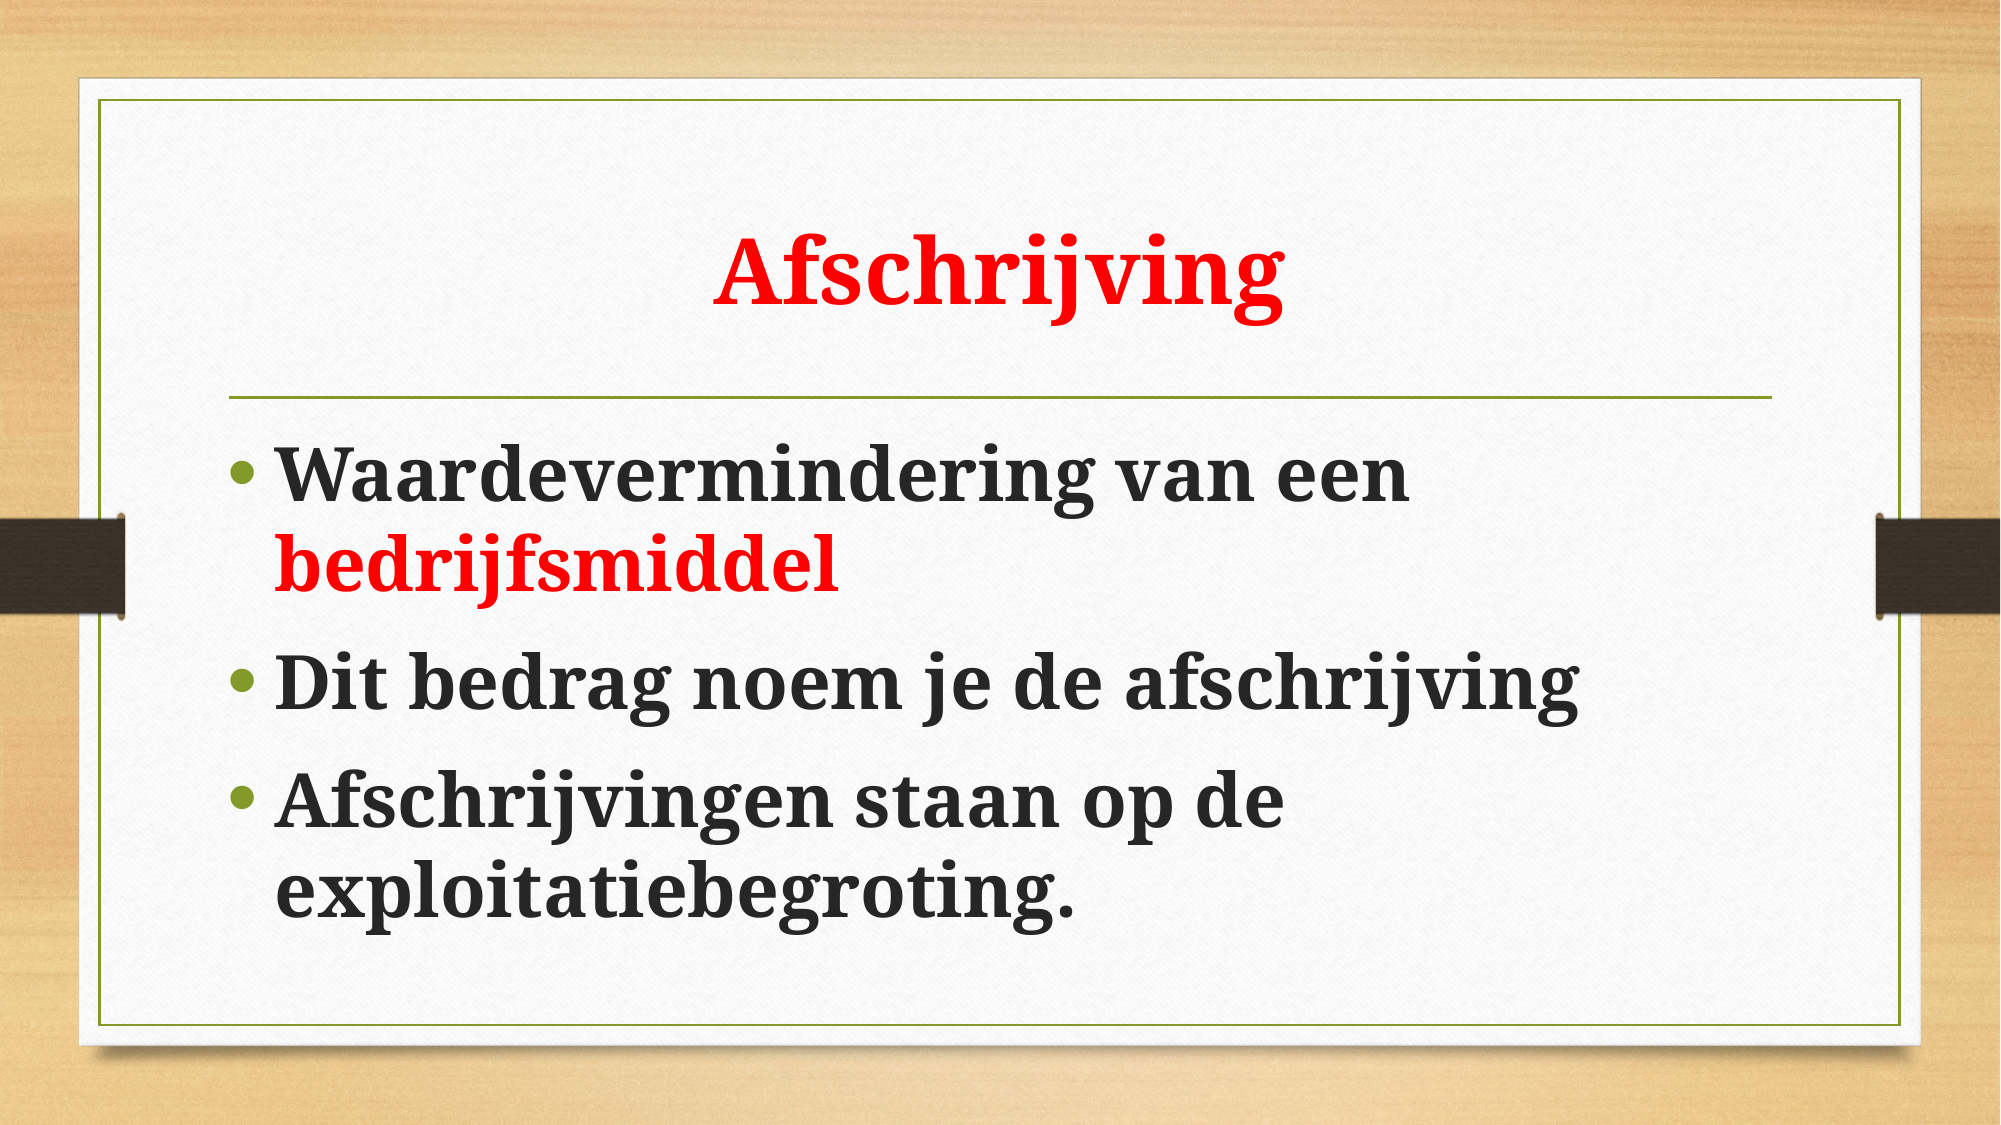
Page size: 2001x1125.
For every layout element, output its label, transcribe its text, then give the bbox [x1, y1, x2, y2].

list Waardevermindering van een bedrijfsmiddel Dit bedrag noem je de afschrijving Afschrijvingen staan op de exploitatiebegroting. [212, 419, 1788, 964]
picture [0, 0, 2001, 1125]
title Afschrijving [212, 161, 1788, 375]
